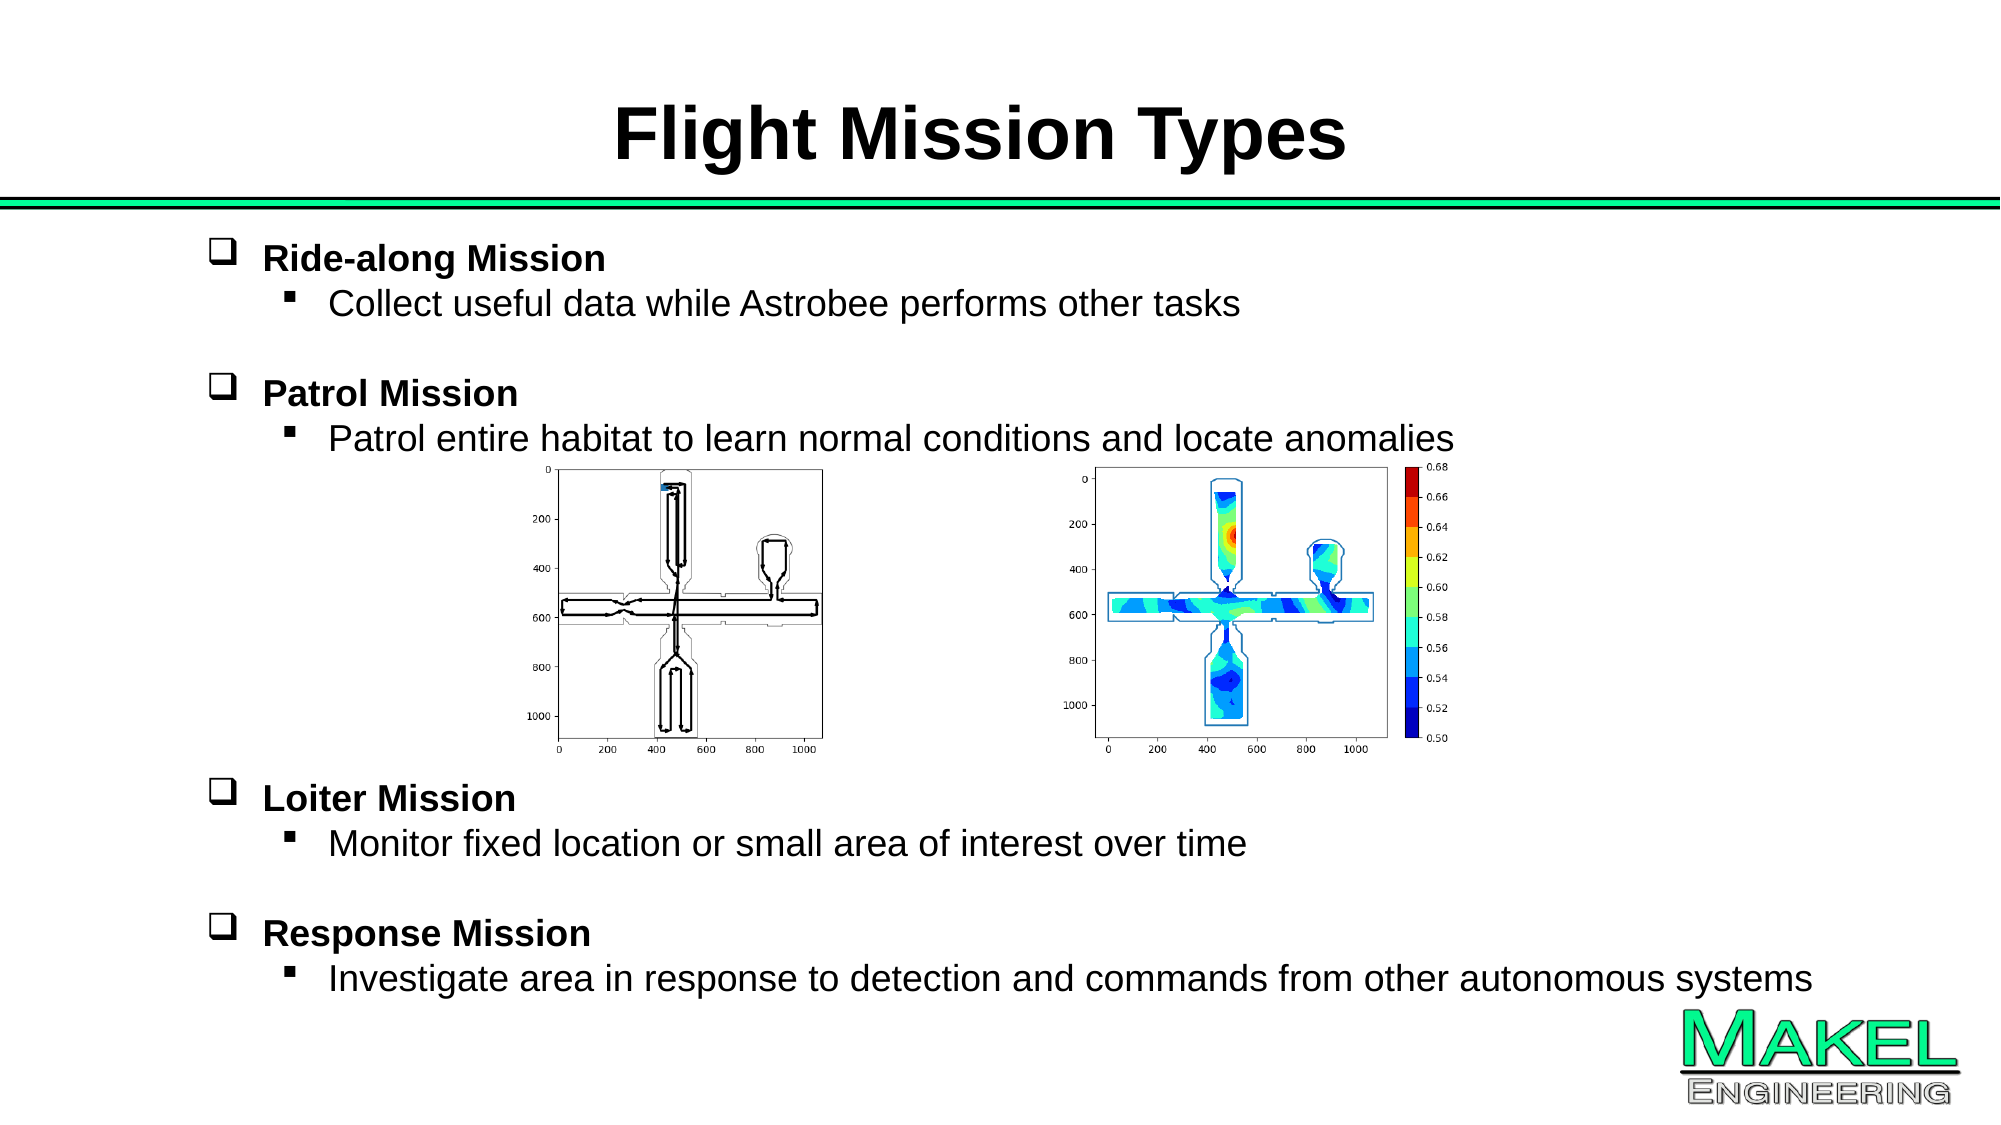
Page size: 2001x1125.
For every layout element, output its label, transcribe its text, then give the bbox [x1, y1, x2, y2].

picture [1036, 461, 1473, 777]
picture [1662, 1004, 1976, 1111]
title Flight Mission Types [81, 80, 1882, 269]
picture [522, 461, 829, 759]
text_box Ride-along Mission Collect useful data while Astrobee performs other tasks Patrol Mission Patrol entire habitat to learn normal conditions and locate anomalies Loiter Mission Monitor fixed location or small area of interest over time Response Mission Investigate area in response to detection and commands from other autonomous systems [191, 196, 1882, 1007]
